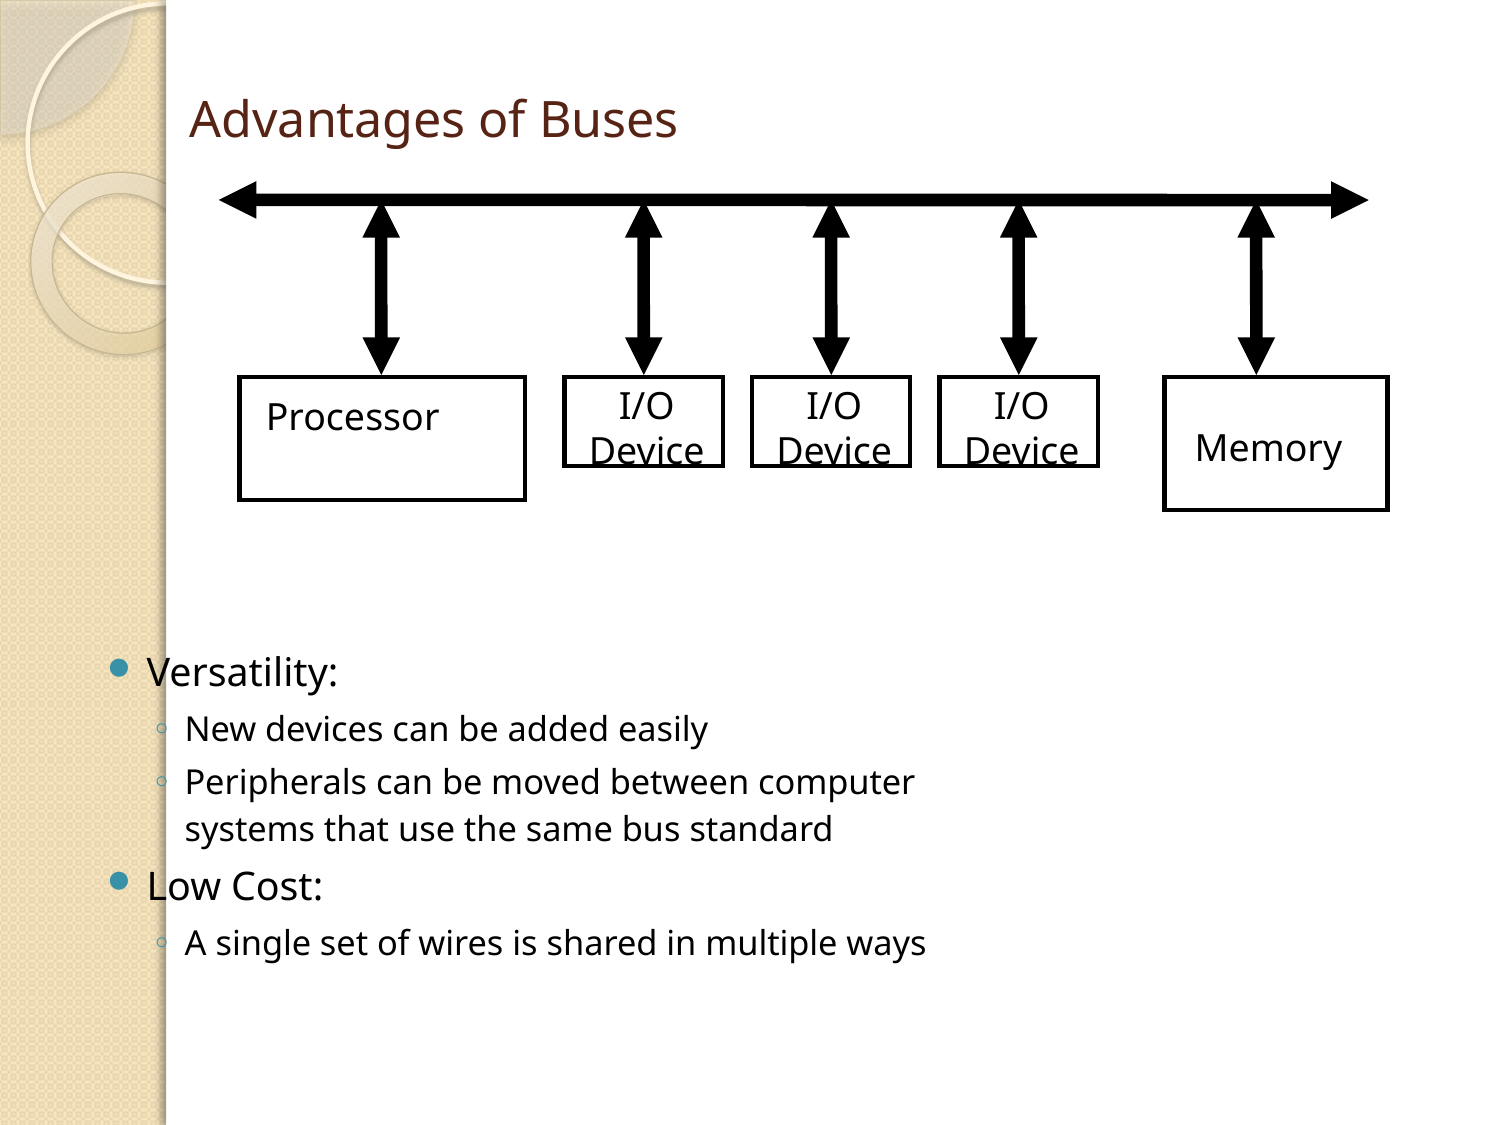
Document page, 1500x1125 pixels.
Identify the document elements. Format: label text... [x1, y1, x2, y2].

text_box [1250, 199, 1263, 373]
text_box I/O Device [568, 374, 725, 480]
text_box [239, 376, 526, 501]
text_box [375, 199, 388, 374]
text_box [1164, 376, 1388, 512]
title Advantages of Buses [174, 75, 975, 161]
text_box [752, 377, 756, 467]
list Versatility: New devices can be added easily Peripherals can be moved between computer systems that use the same bus standard Low Cost: A single set of wires is shared in multiple ways [81, 637, 1425, 975]
text_box [564, 377, 568, 467]
text_box I/O Device [756, 374, 913, 480]
text_box [218, 193, 381, 207]
text_box [1012, 199, 1025, 374]
text_box [939, 377, 943, 467]
text_box [1257, 193, 1369, 207]
text_box [637, 199, 650, 376]
text_box I/O Device [943, 374, 1100, 480]
text_box [825, 199, 838, 374]
